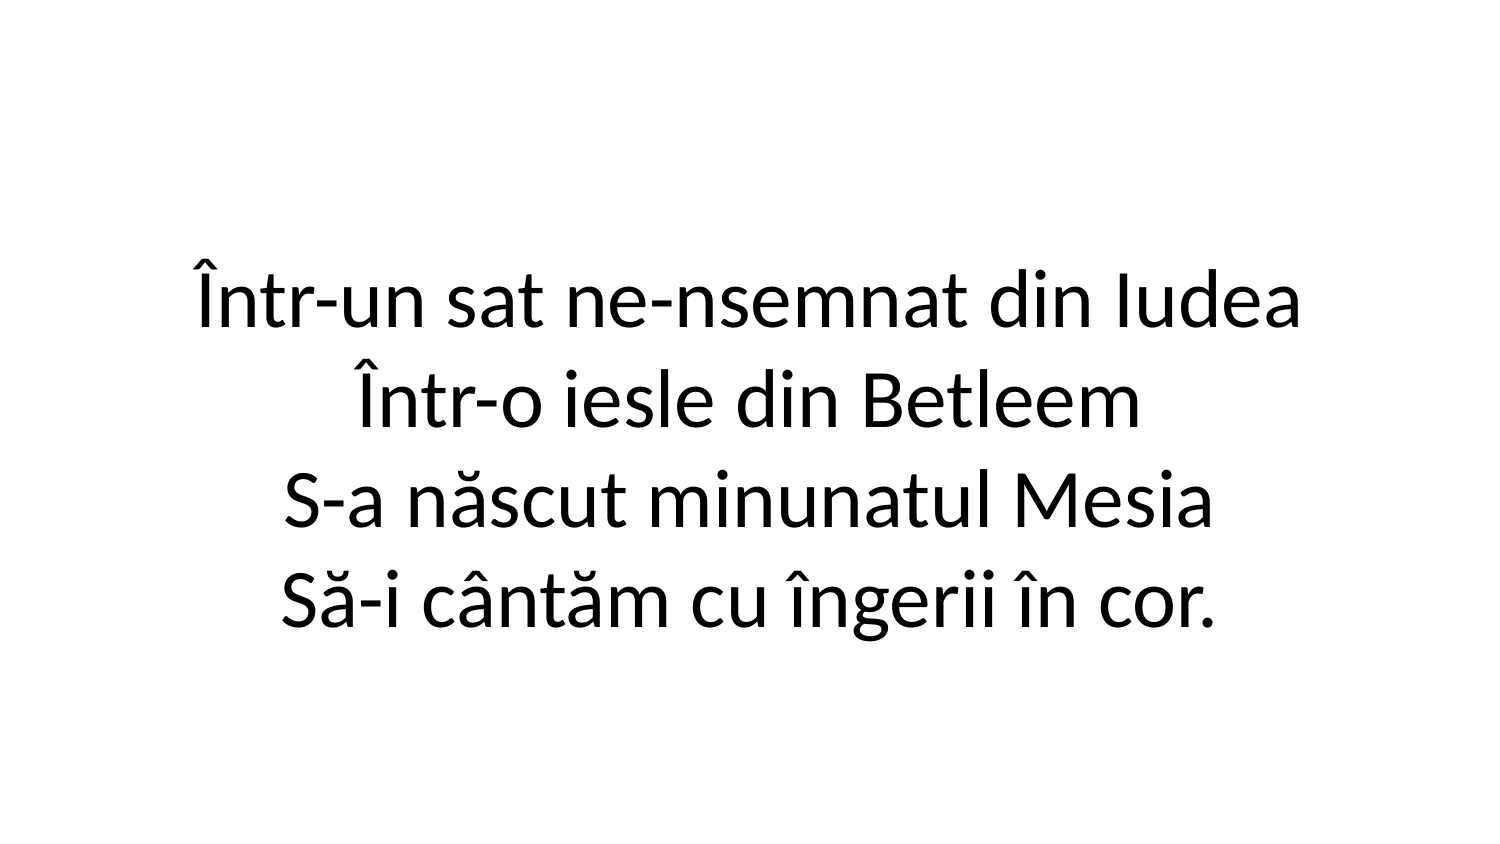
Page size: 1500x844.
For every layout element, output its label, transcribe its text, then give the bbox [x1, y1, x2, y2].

text_box Într-un sat ne-nsemnat din Iudea Într-o iesle din Betleem S-a născut minunatul Mesia Să-i cântăm cu îngerii în cor. [180, 192, 1319, 652]
